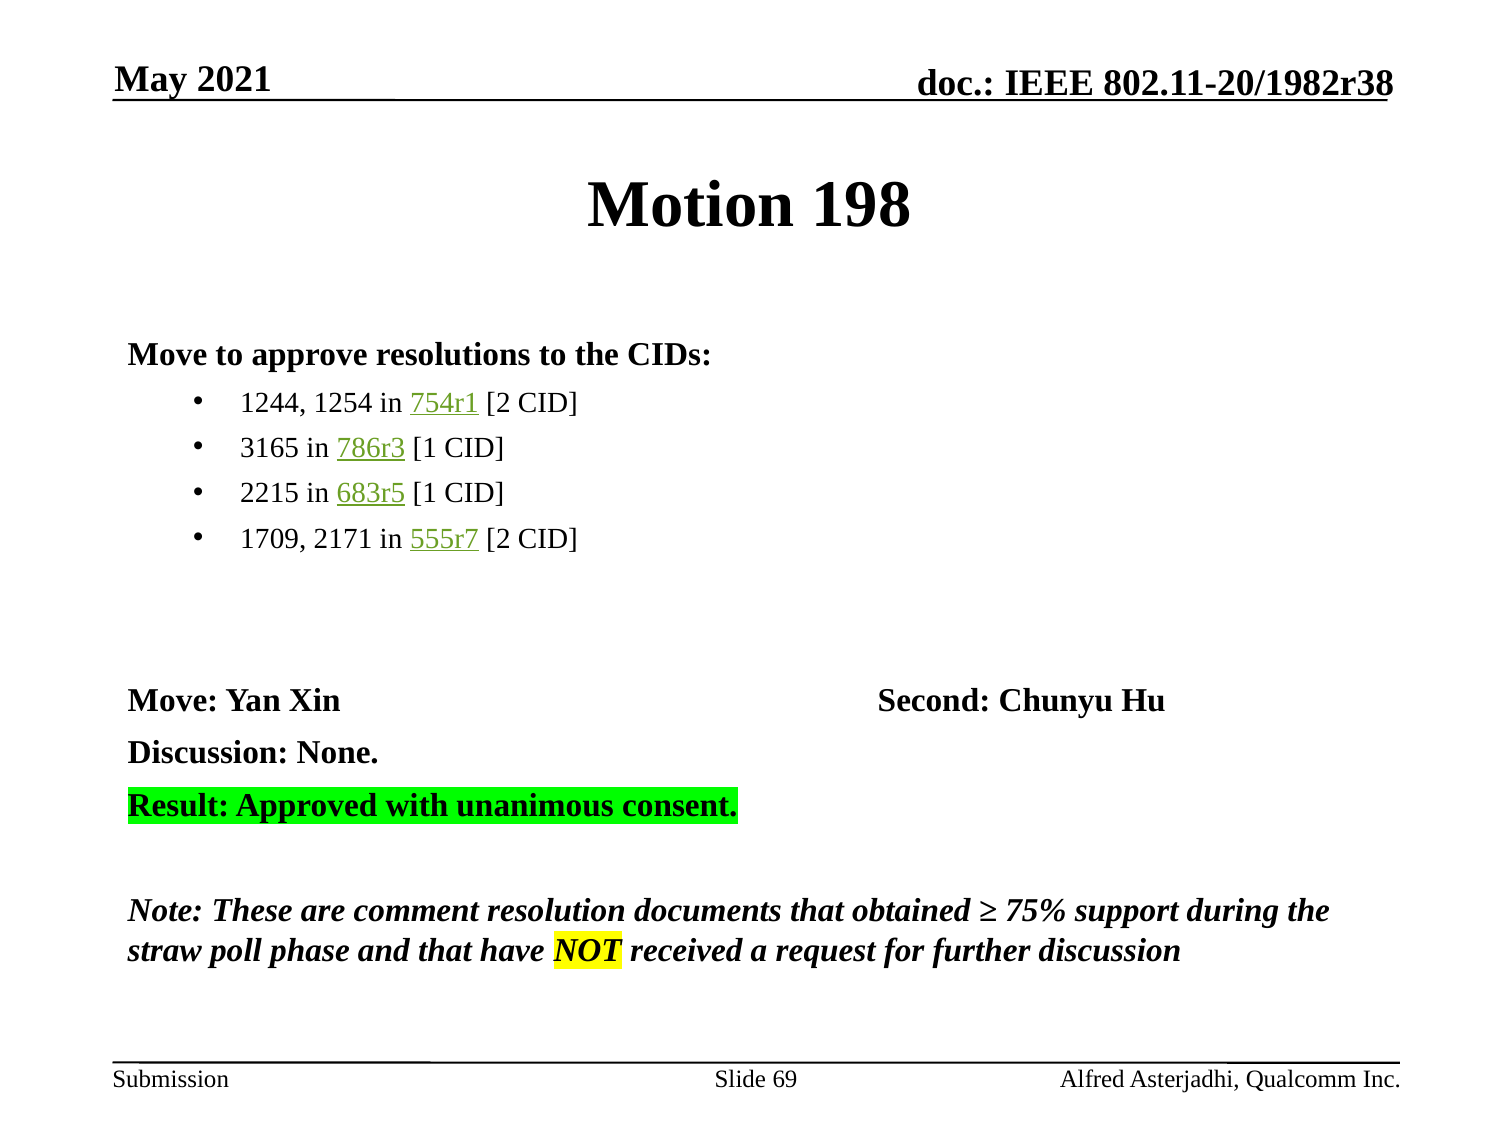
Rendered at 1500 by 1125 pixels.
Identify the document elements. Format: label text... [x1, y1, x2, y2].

title Motion 198 [112, 112, 1388, 288]
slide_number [114, 54, 423, 100]
list Move to approve resolutions to the CIDs: 1244, 1254 in 754r1 [2 CID] 3165 in 786r3 [1 CID] 2215 in 683r5 [1 CID] 1709, 2171 in 555r7 [2 CID] Move: Yan Xin Second: Chunyu Hu Discussion: None. Result: Approved with unanimous consent. Note: These are comment resolution documents that obtained ≥ 75% support during the straw poll phase and that have NOT received a request for further discussion [112, 324, 1388, 1000]
slide_number Slide 69 [712, 1061, 800, 1123]
footer Alfred Asterjadhi, Qualcomm Inc. [878, 1061, 1402, 1093]
